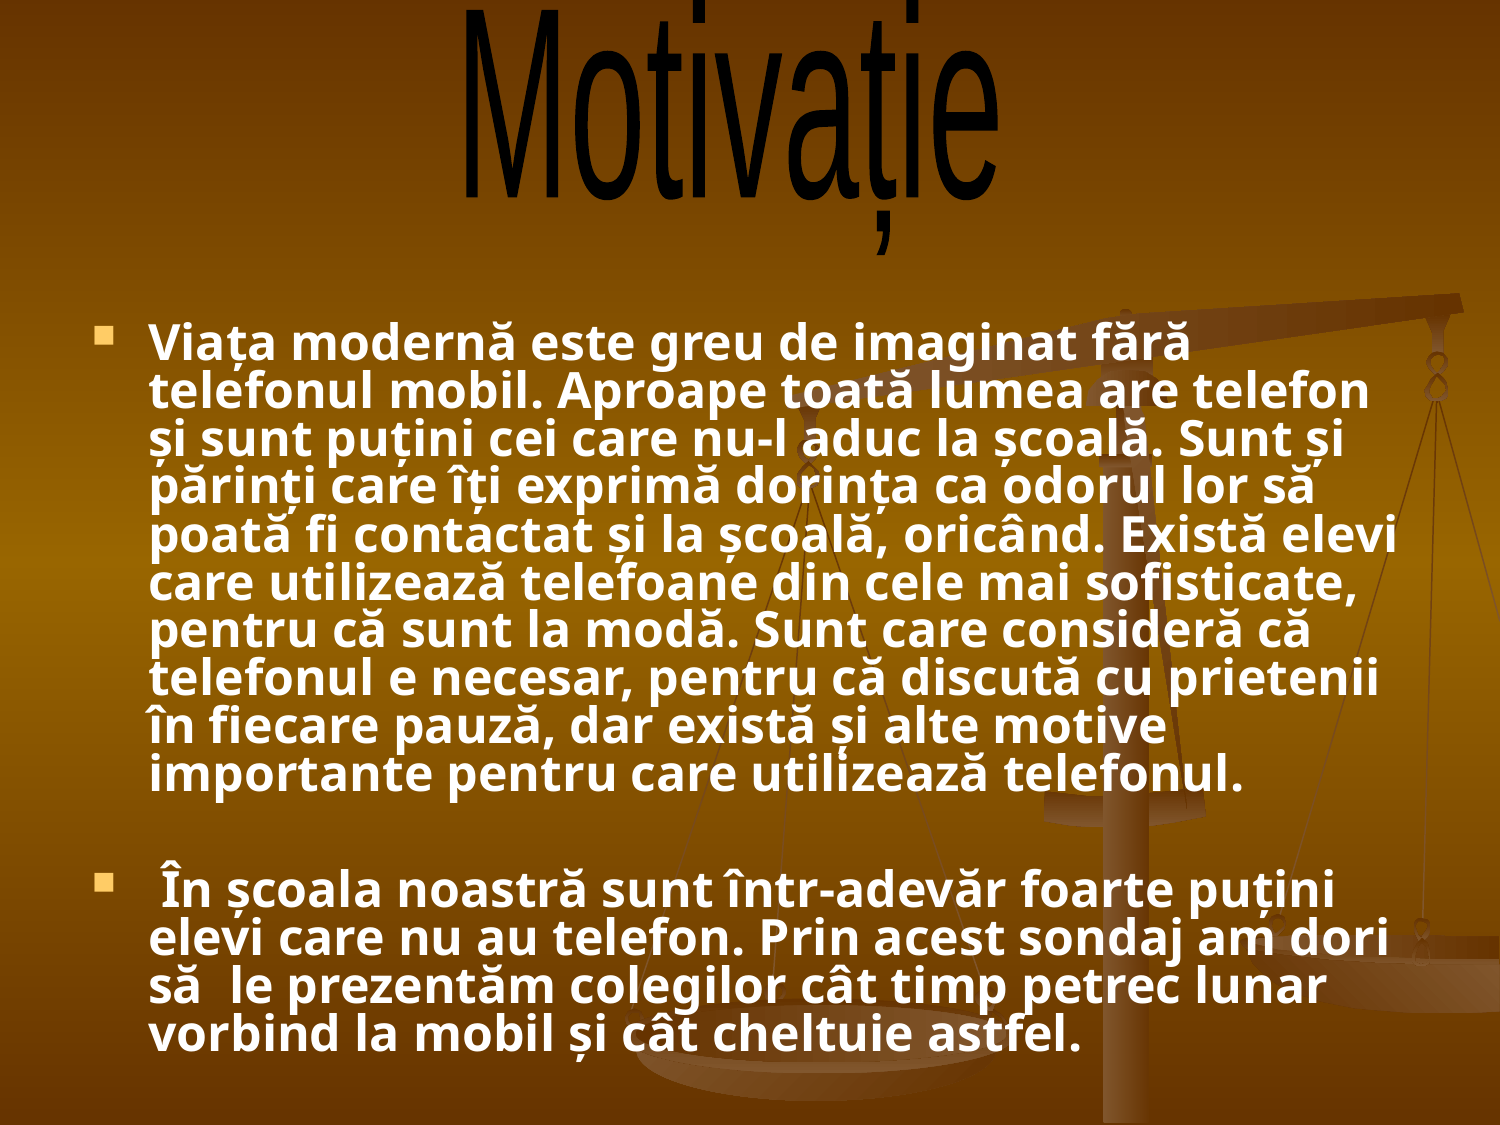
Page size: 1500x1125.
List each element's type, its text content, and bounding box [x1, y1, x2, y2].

list Viața modernă este greu de imaginat fără telefonul mobil. Aproape toată lumea are telefon și sunt puțini cei care nu-l aduc la școală. Sunt și părinți care îți exprimă dorința ca odorul lor să poată fi contactat și la școală, oricând. Există elevi care utilizează telefoane din cele mai sofisticate, pentru că sunt la modă. Sunt care consideră că telefonul e necesar, pentru că discută cu prietenii în fiecare pauză, dar există și alte motive importante pentru care utilizează telefonul. În școala noastră sunt într-adevăr foarte puțini elevi care nu au telefon. Prin acest sondaj am dori să le prezentăm colegilor cât timp petrec lunar vorbind la mobil și cât cheltuie astfel. [76, 314, 1428, 1058]
